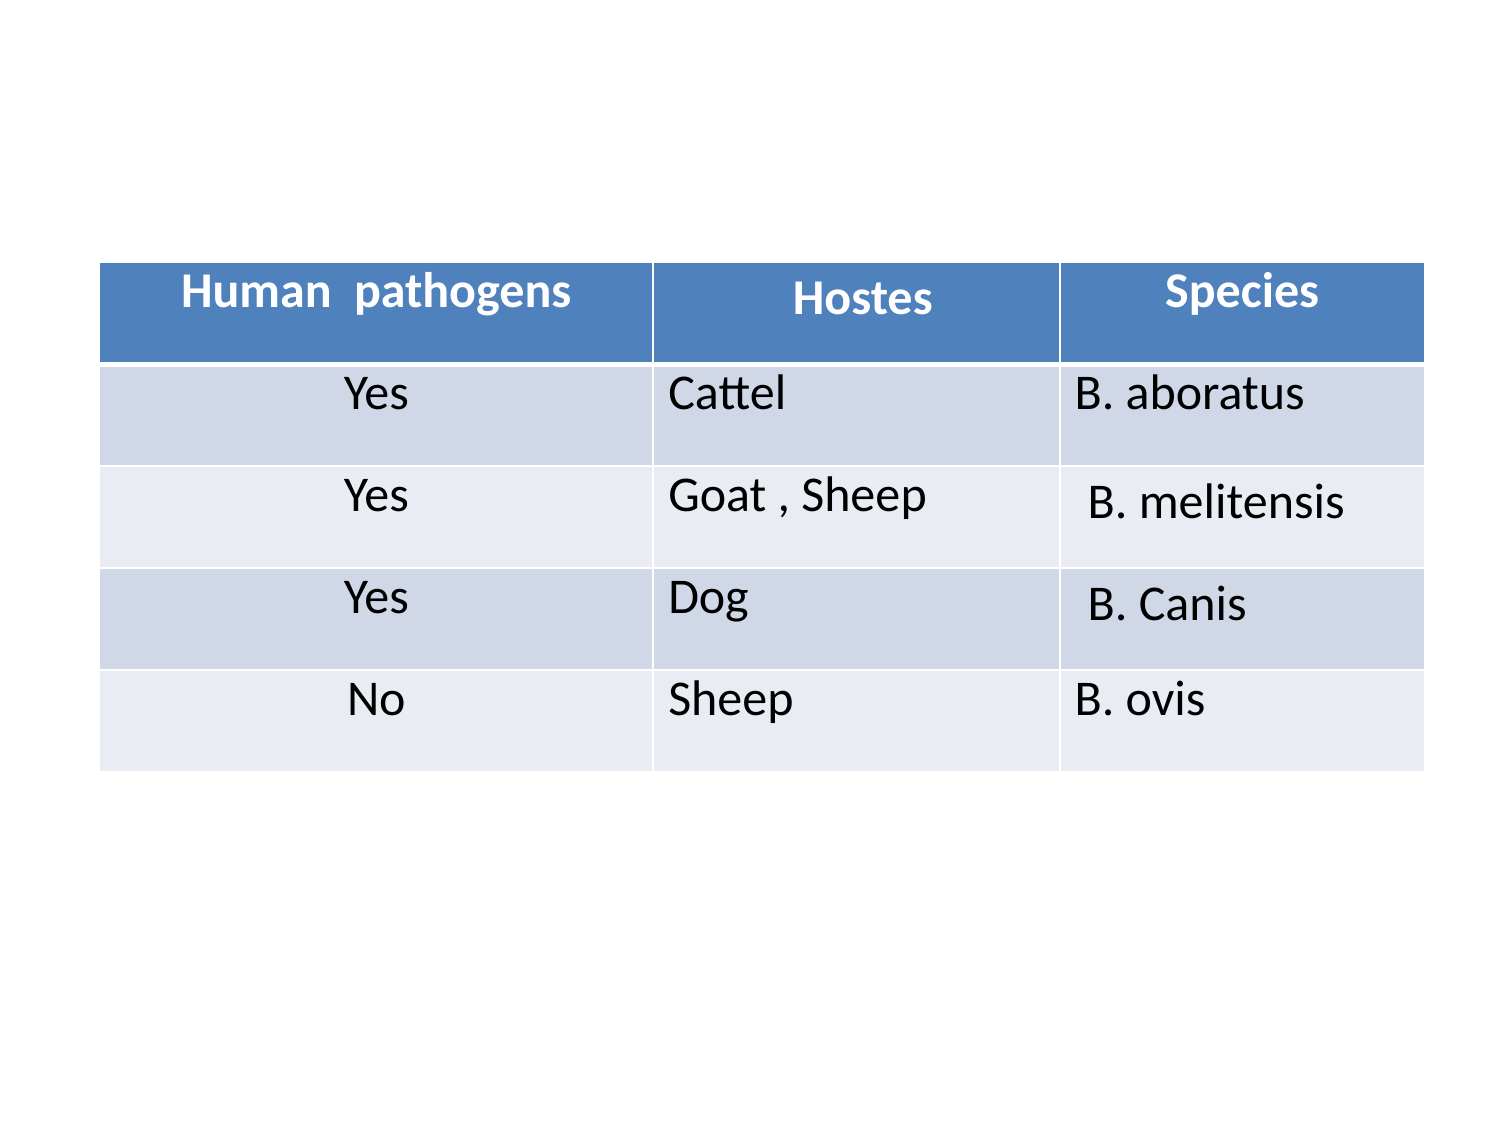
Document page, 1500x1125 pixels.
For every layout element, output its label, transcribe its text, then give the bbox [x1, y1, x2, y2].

table_cell Yes [100, 569, 652, 669]
table_cell Sheep [654, 671, 1059, 771]
table_cell Dog [654, 569, 1059, 669]
table_header Species [1061, 263, 1424, 362]
table_header Human pathogens [100, 263, 652, 362]
table_cell B. Canis [1061, 569, 1424, 669]
table_header Hostes [654, 263, 1059, 362]
table_cell Cattel [654, 367, 1059, 465]
table_cell No [100, 671, 652, 771]
table_cell Goat , Sheep [654, 467, 1059, 567]
table_cell B. melitensis [1061, 467, 1424, 567]
table_cell Yes [100, 367, 652, 465]
table_cell Yes [100, 467, 652, 567]
table_cell B. ovis [1061, 671, 1424, 771]
table_cell B. aboratus [1061, 367, 1424, 465]
